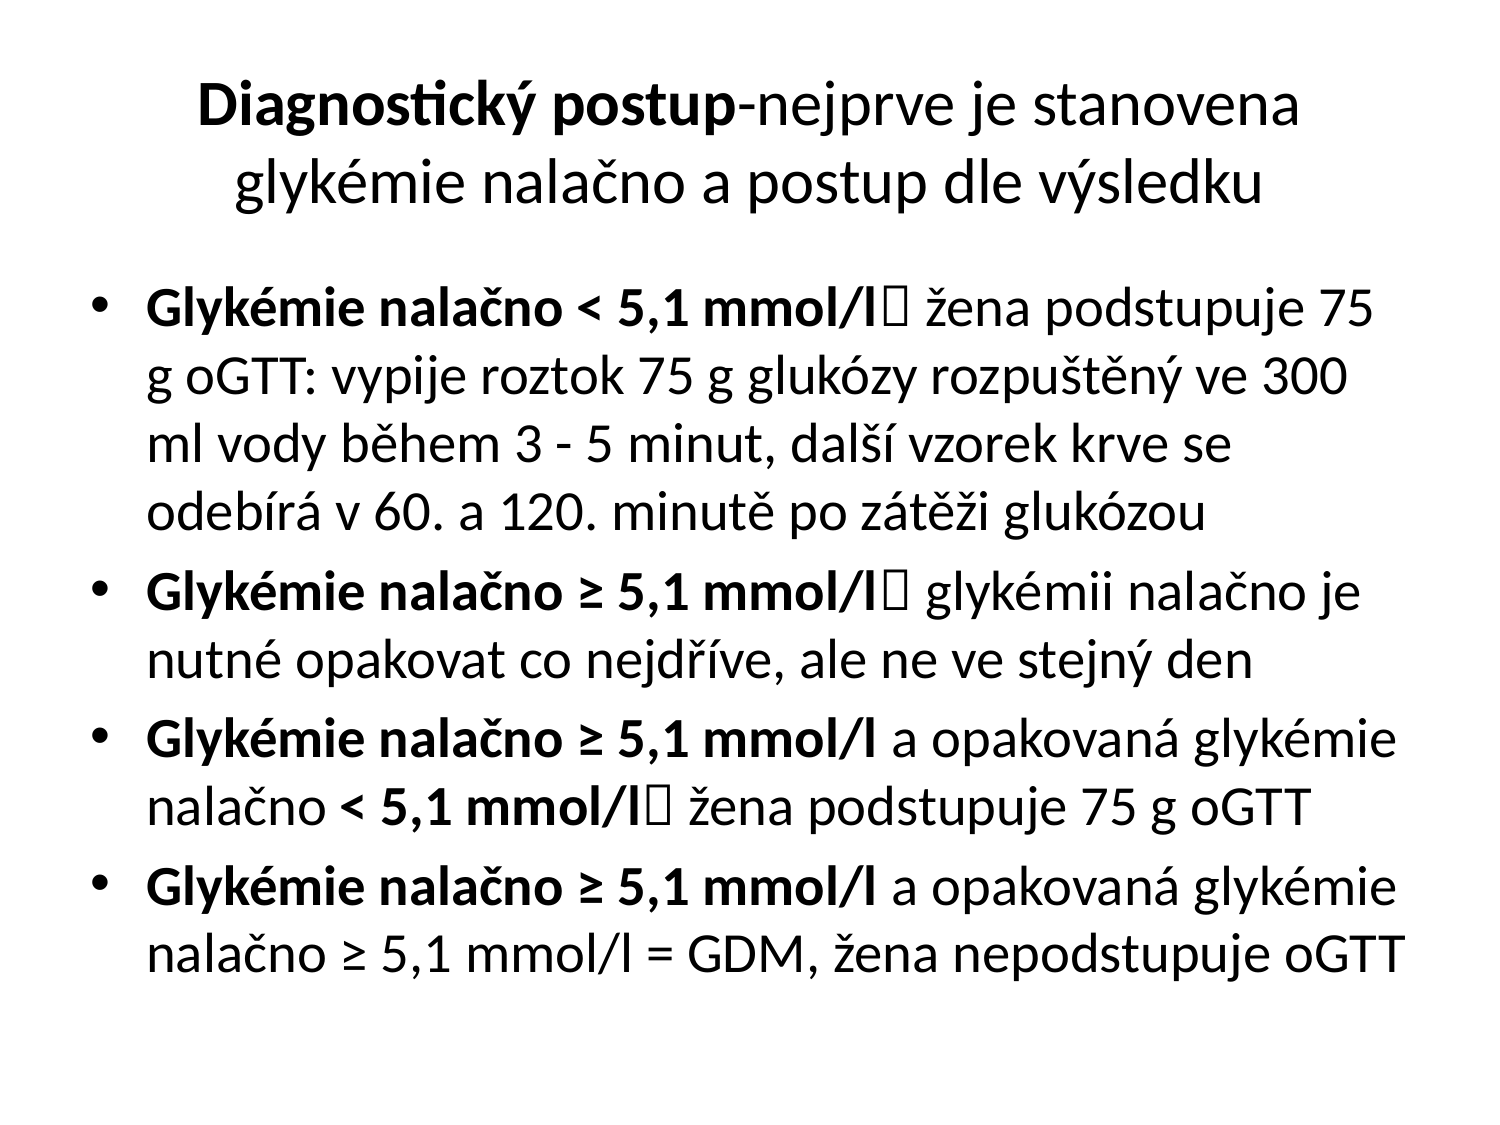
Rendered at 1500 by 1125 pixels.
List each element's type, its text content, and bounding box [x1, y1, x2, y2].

list Glykémie nalačno < 5,1 mmol/l žena podstupuje 75 g oGTT: vypije roztok 75 g glukózy rozpuštěný ve 300 ml vody během 3 - 5 minut, další vzorek krve se odebírá v 60. a 120. minutě po zátěži glukózou Glykémie nalačno ≥ 5,1 mmol/l glykémii nalačno je nutné opakovat co nejdříve, ale ne ve stejný den Glykémie nalačno ≥ 5,1 mmol/l a opakovaná glykémie nalačno < 5,1 mmol/l žena podstupuje 75 g oGTT Glykémie nalačno ≥ 5,1 mmol/l a opakovaná glykémie nalačno ≥ 5,1 mmol/l = GDM, žena nepodstupuje oGTT [75, 262, 1425, 1005]
title Diagnostický postup-nejprve je stanovena glykémie nalačno a postup dle výsledku [75, 45, 1425, 233]
